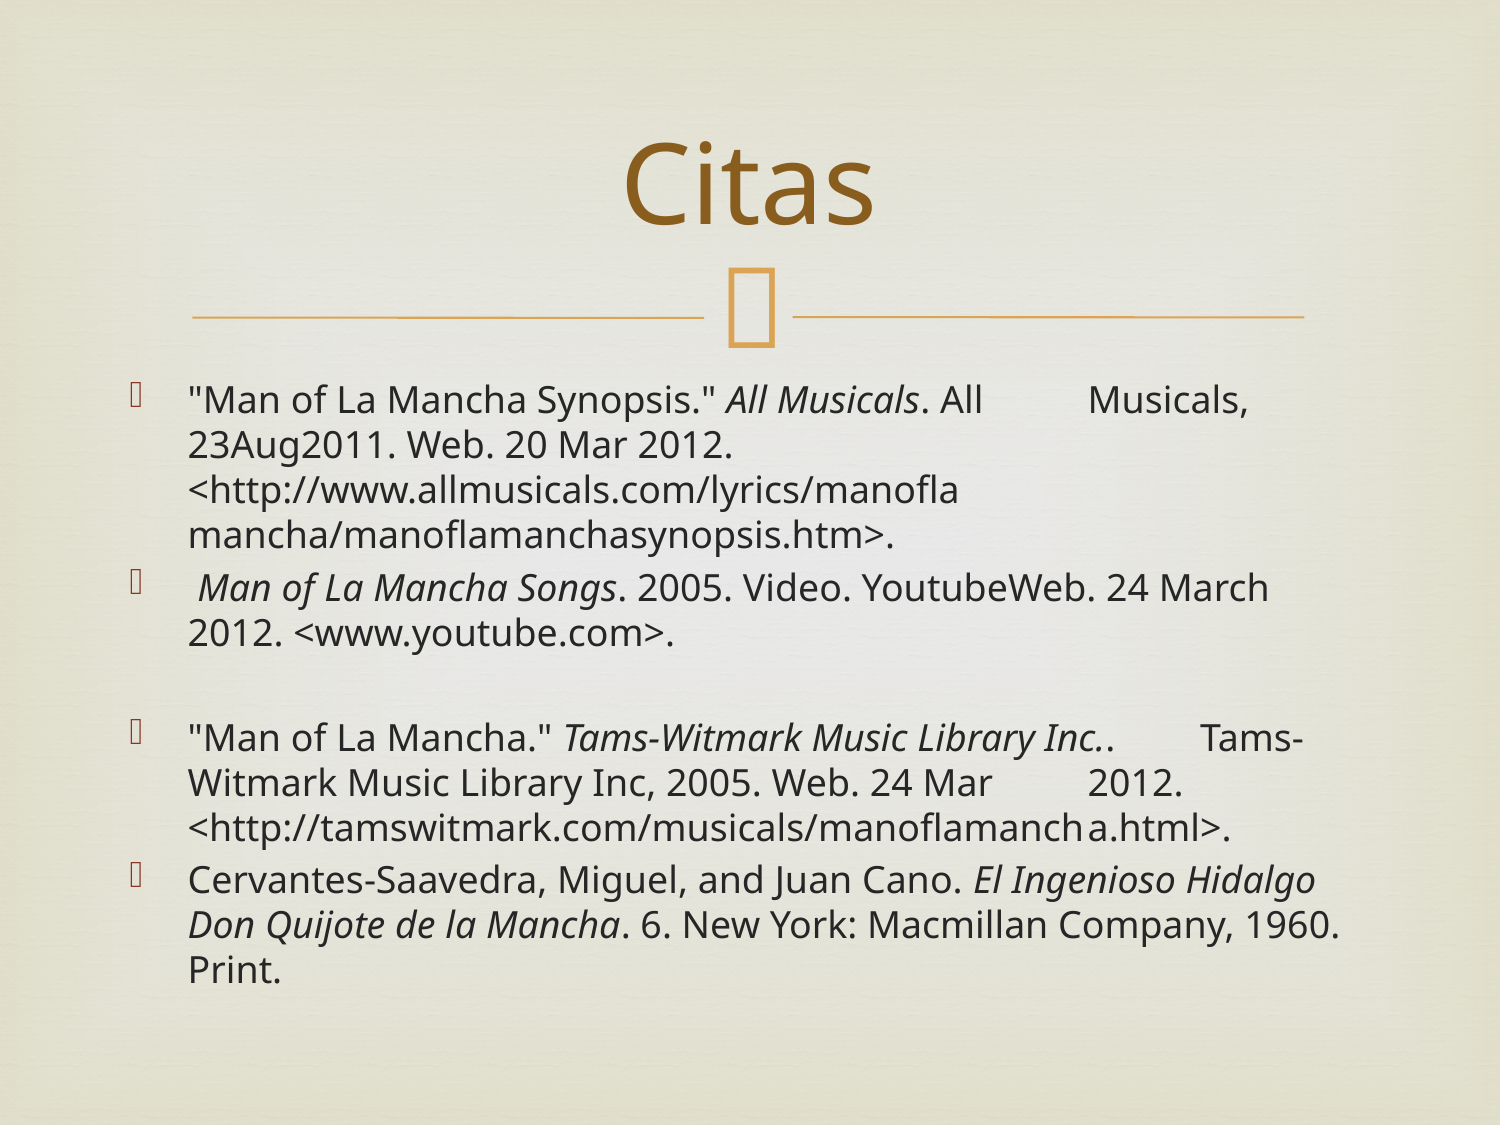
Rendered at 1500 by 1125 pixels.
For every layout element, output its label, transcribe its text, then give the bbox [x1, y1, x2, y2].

list "Man of La Mancha Synopsis." All Musicals. All Musicals, 23Aug2011. Web. 20 Mar 2012. <http://www.allmusicals.com/lyrics/manofla mancha/manoflamanchasynopsis.htm>. Man of La Mancha Songs. 2005. Video. YoutubeWeb. 24 March 2012. <www.youtube.com>. "Man of La Mancha." Tams-Witmark Music Library Inc.. Tams-Witmark Music Library Inc, 2005. Web. 24 Mar 2012. <http://tamswitmark.com/musicals/manoflamanch a.html>. Cervantes-Saavedra, Miguel, and Juan Cano. El Ingenioso Hidalgo Don Quijote de la Mancha. 6. New York: Macmillan Company, 1960. Print. [114, 368, 1386, 1005]
title Citas [112, 93, 1386, 267]
